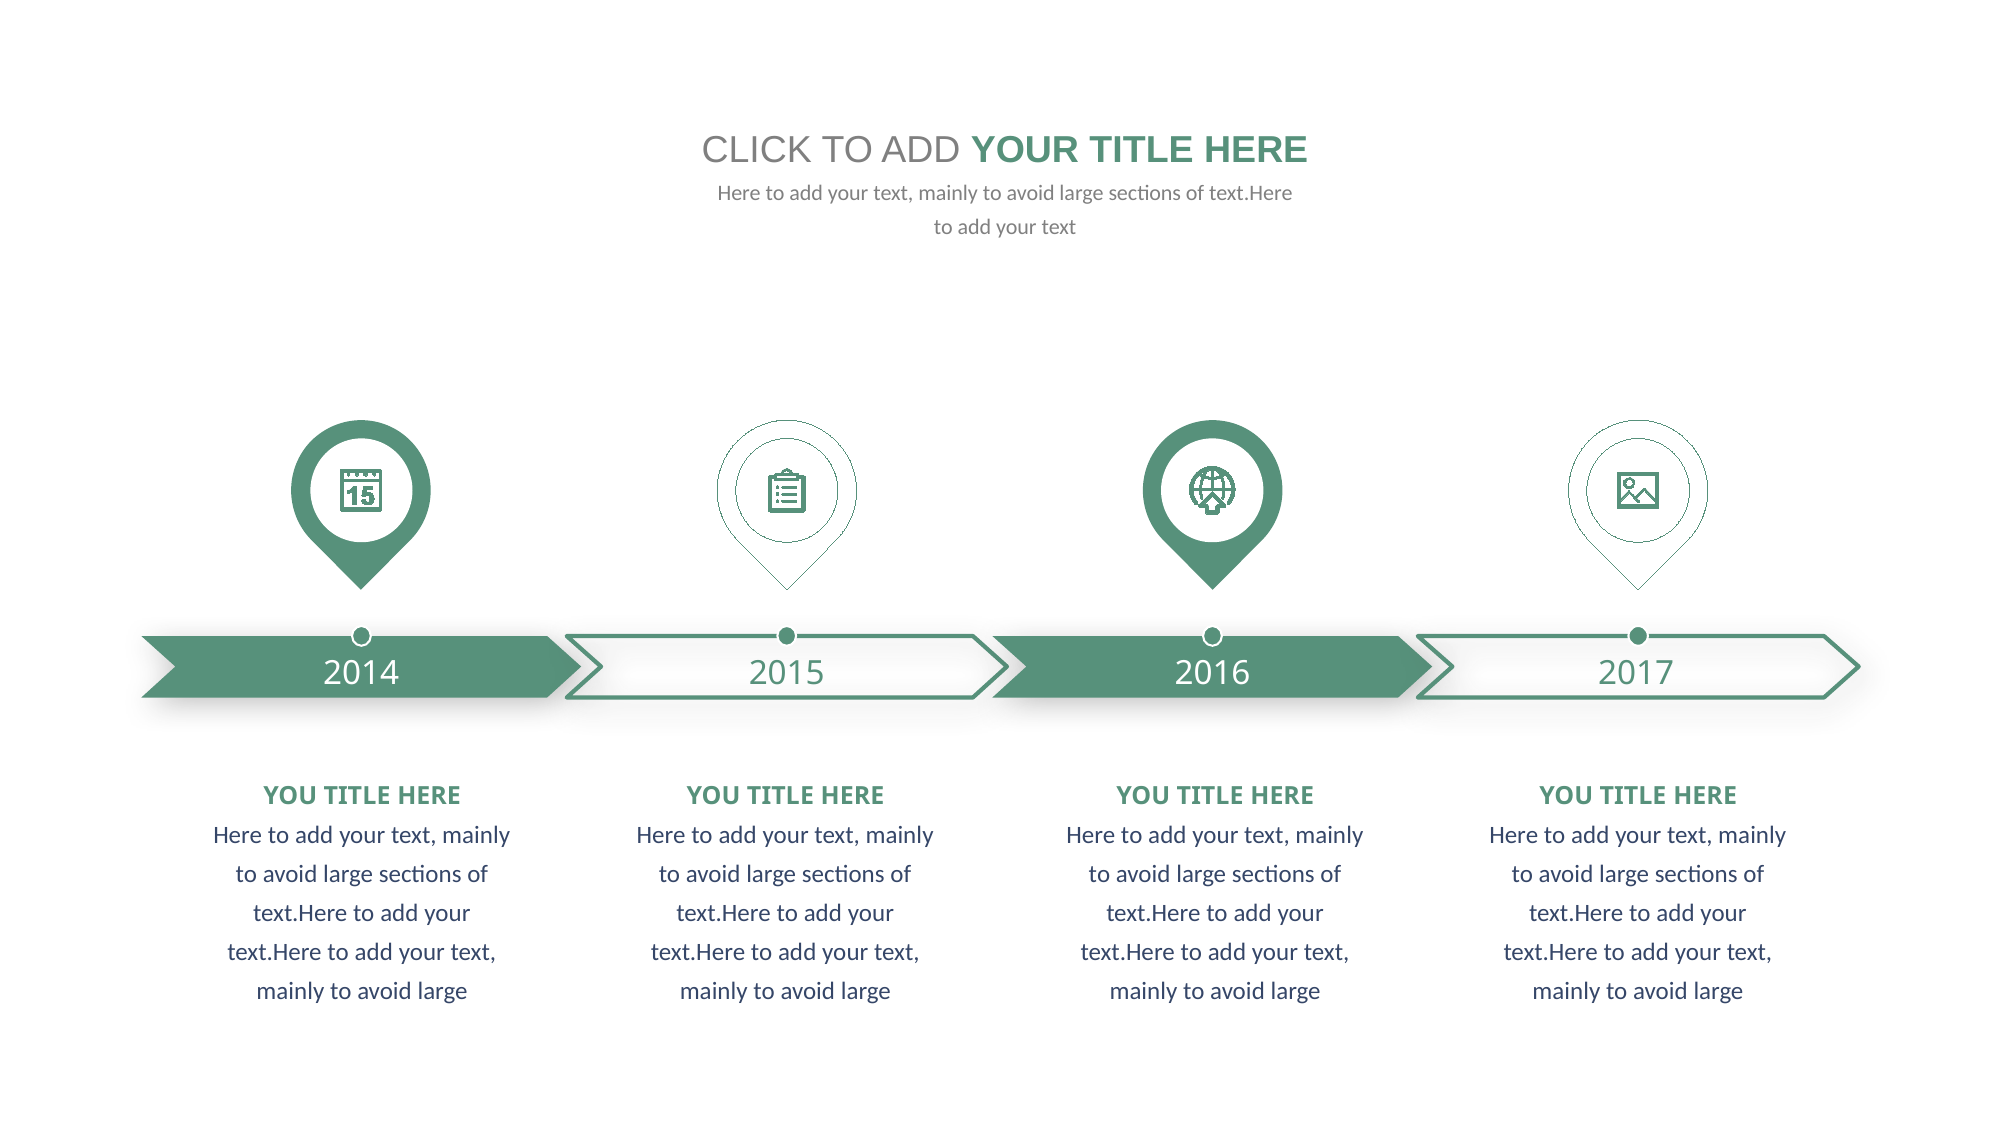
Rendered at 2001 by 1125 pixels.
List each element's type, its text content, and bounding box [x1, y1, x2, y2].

text_box [139, 633, 572, 700]
text_box [1203, 625, 1222, 643]
text_box [1586, 438, 1690, 543]
text_box [735, 438, 838, 543]
text_box 2015 [733, 643, 841, 692]
text_box [1161, 438, 1264, 543]
text_box [1142, 420, 1283, 590]
text_box [291, 420, 431, 590]
text_box [1415, 633, 1861, 700]
text_box YOU TITLE HERE Here to add your text, mainly to avoid large sections of text.Here to add your text.Here to add your text, mainly to avoid large [1065, 773, 1365, 1005]
text_box [768, 468, 806, 513]
text_box YOU TITLE HERE Here to add your text, mainly to avoid large sections of text.Here to add your text.Here to add your text, mainly to avoid large [1488, 773, 1788, 1005]
text_box [310, 438, 413, 543]
text_box [1189, 466, 1236, 515]
text_box 2016 [1159, 643, 1266, 692]
text_box Here to add your text, mainly to avoid large sections of text.Here to add your text [697, 162, 1313, 247]
text_box [990, 633, 1423, 700]
text_box [717, 420, 857, 590]
text_box [1628, 625, 1648, 643]
text_box YOU TITLE HERE Here to add your text, mainly to avoid large sections of text.Here to add your text.Here to add your text, mainly to avoid large [212, 773, 512, 1005]
text_box [340, 469, 382, 512]
text_box [1568, 420, 1708, 590]
text_box YOU TITLE HERE Here to add your text, mainly to avoid large sections of text.Here to add your text.Here to add your text, mainly to avoid large [635, 773, 936, 1005]
text_box [1617, 472, 1659, 509]
text_box 2017 [1582, 643, 1690, 692]
text_box [777, 625, 797, 643]
text_box 2014 [307, 643, 415, 692]
text_box [352, 625, 371, 643]
text_box CLICK TO ADD YOUR TITLE HERE [686, 118, 1324, 178]
text_box [564, 633, 997, 700]
